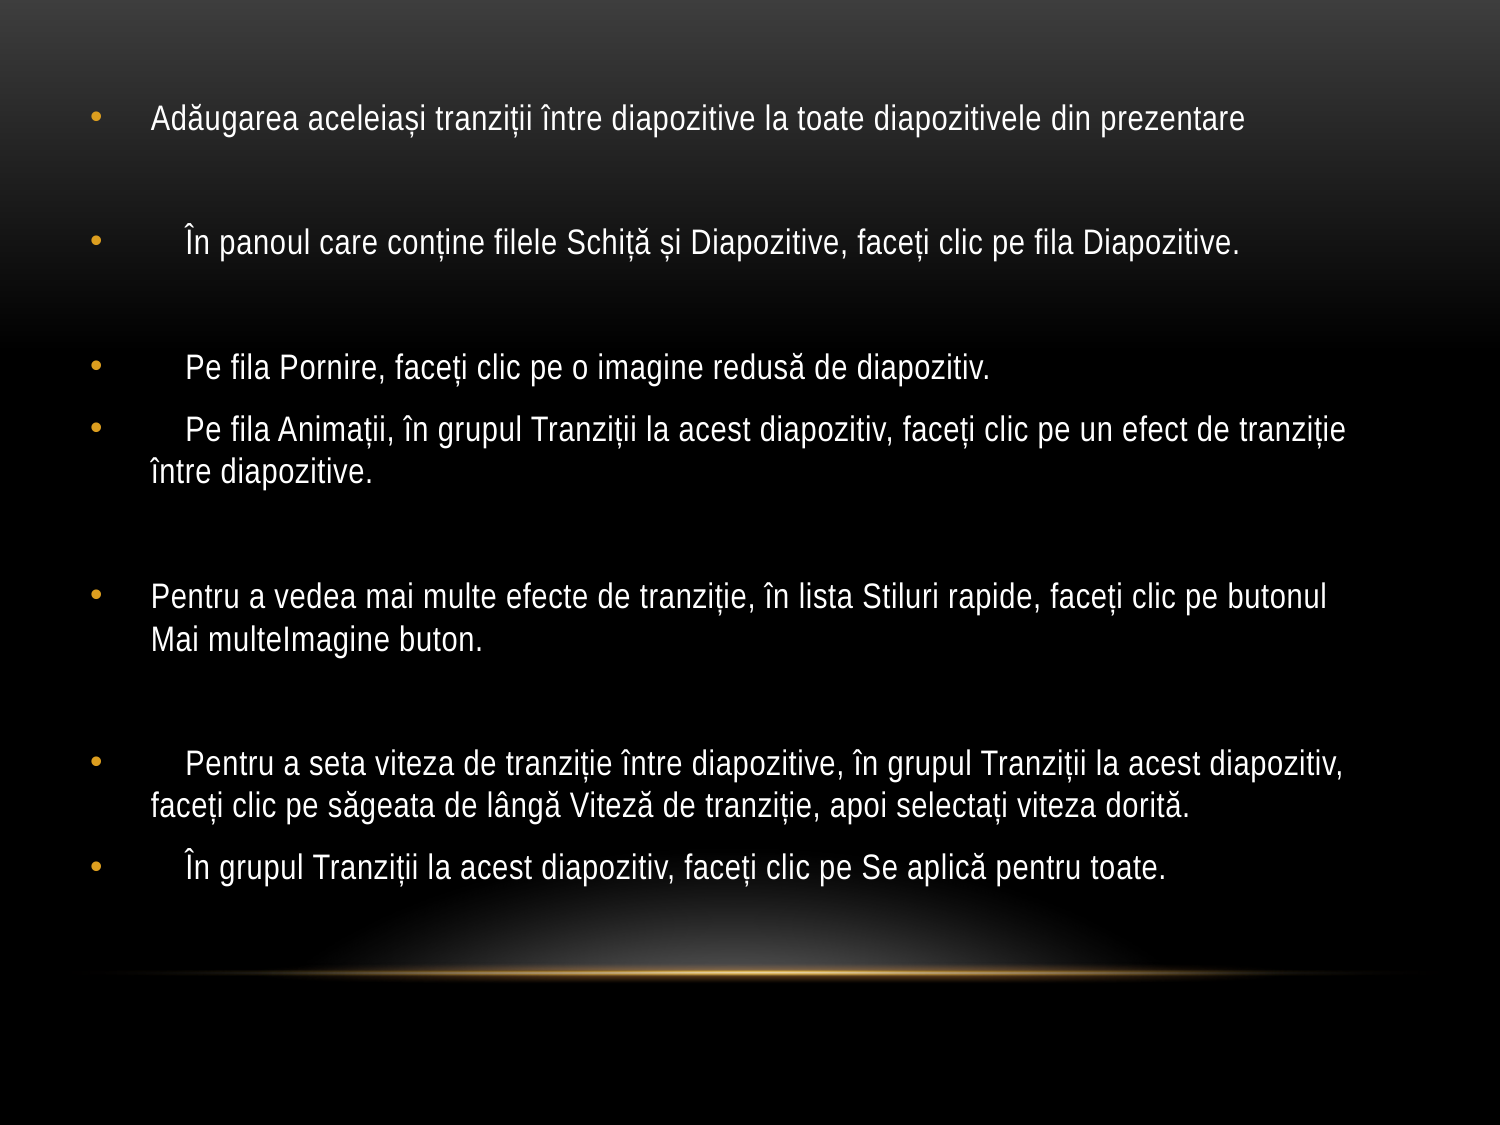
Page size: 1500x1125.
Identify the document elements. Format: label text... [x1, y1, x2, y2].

picture [0, 0, 1500, 1125]
list Adăugarea aceleiași tranziții între diapozitive la toate diapozitivele din prezentare În panoul care conține filele Schiță și Diapozitive, faceți clic pe fila Diapozitive. Pe fila Pornire, faceți clic pe o imagine redusă de diapozitiv. Pe fila Animații, în grupul Tranziții la acest diapozitiv, faceți clic pe un efect de tranziție între diapozitive. Pentru a vedea mai multe efecte de tranziție, în lista Stiluri rapide, faceți clic pe butonul Mai multeImagine buton. Pentru a seta viteza de tranziție între diapozitive, în grupul Tranziții la acest diapozitiv, faceți clic pe săgeata de lângă Viteză de tranziție, apoi selectați viteza dorită. În grupul Tranziții la acest diapozitiv, faceți clic pe Se aplică pentru toate. [75, 87, 1400, 938]
